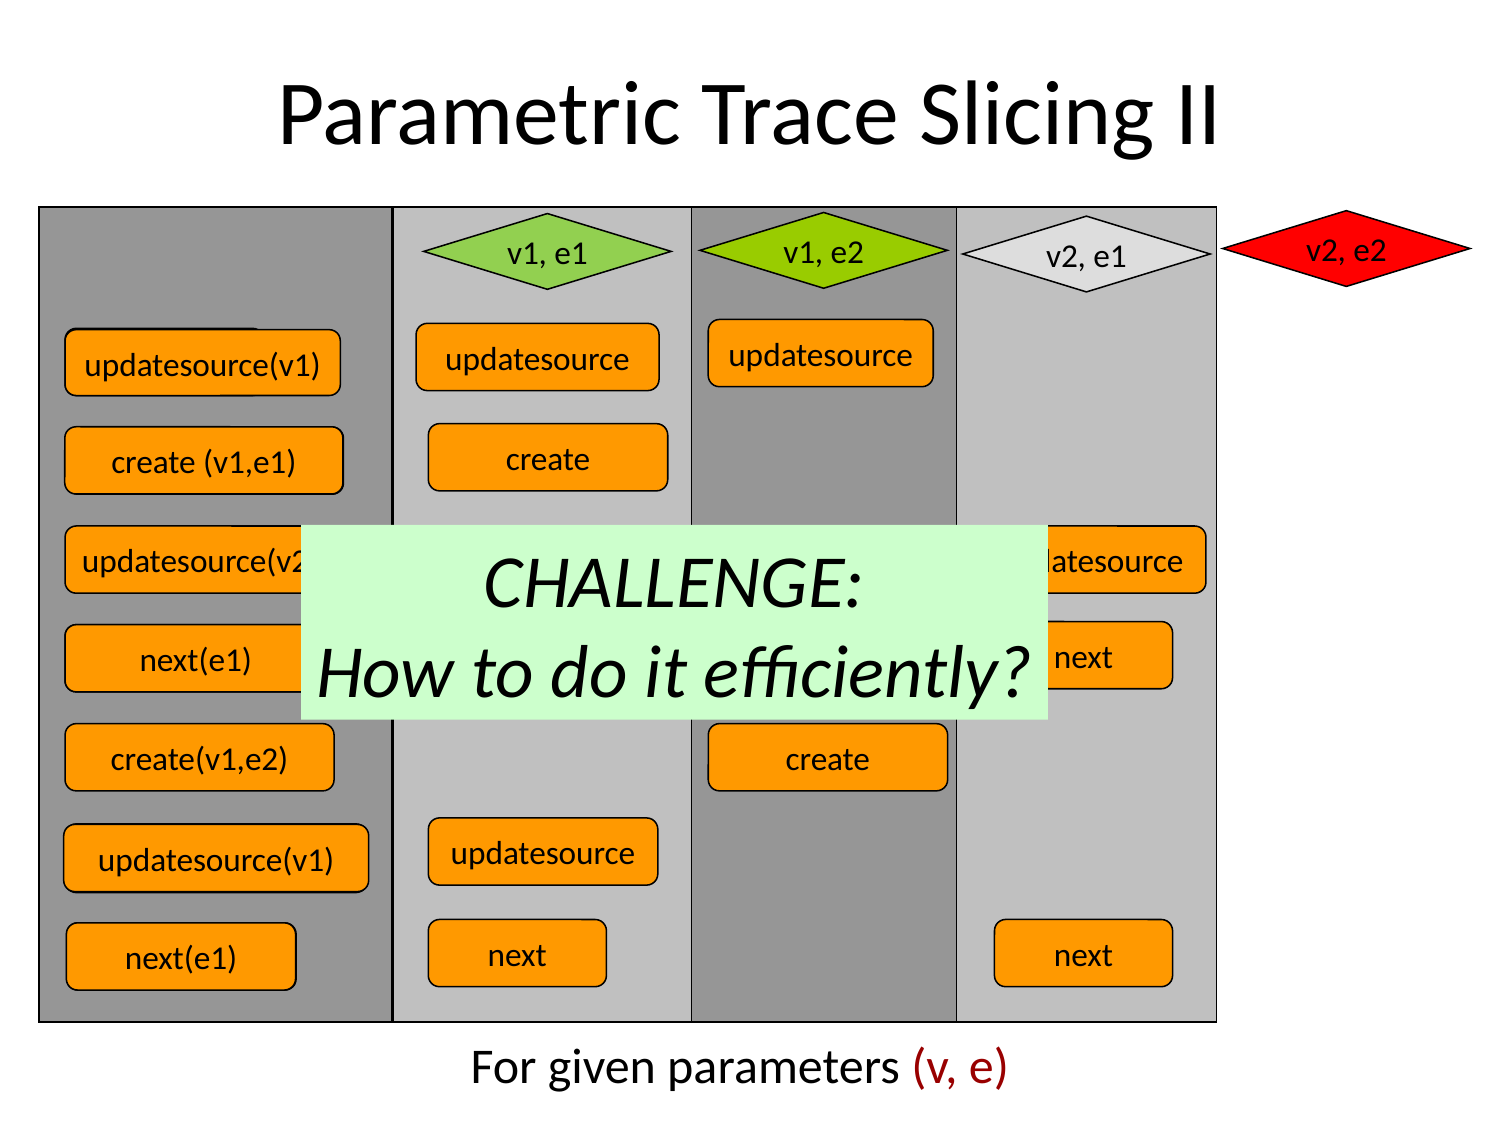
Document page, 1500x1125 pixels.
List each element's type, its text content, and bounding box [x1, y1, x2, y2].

text_box CHALLENGE: How to do it efficiently? [301, 524, 1048, 720]
text_box create [708, 723, 948, 791]
text_box updatesource [708, 319, 934, 387]
text_box updatesource [428, 817, 658, 886]
text_box [392, 233, 692, 524]
text_box updatesource [416, 323, 660, 391]
text_box v2, e2 [1222, 210, 1471, 287]
text_box v1, e2 [699, 212, 948, 289]
text_box updatesource(v1) [65, 329, 341, 396]
text_box v1, e1 [423, 213, 672, 290]
text_box next(e1) [66, 922, 296, 991]
text_box [392, 720, 692, 1023]
title Parametric Trace Slicing II [75, 45, 1425, 233]
text_box next [428, 919, 607, 987]
text_box create [428, 423, 668, 491]
text_box For given parameters (v, e) [455, 1026, 1025, 1101]
text_box create(v1,e2) [65, 723, 335, 791]
text_box next [994, 919, 1173, 987]
text_box next [1048, 621, 1173, 689]
text_box v2, e1 [962, 216, 1211, 292]
text_box [692, 720, 957, 1023]
text_box [38, 206, 392, 1023]
text_box updatesource(v1) [63, 824, 369, 892]
text_box next(e1) [65, 624, 301, 692]
text_box [957, 233, 1217, 1023]
text_box create (v1,e1) [64, 426, 343, 494]
text_box updatesource(v2) [65, 525, 301, 594]
text_box [692, 233, 957, 524]
text_box updatesource [1048, 525, 1206, 594]
